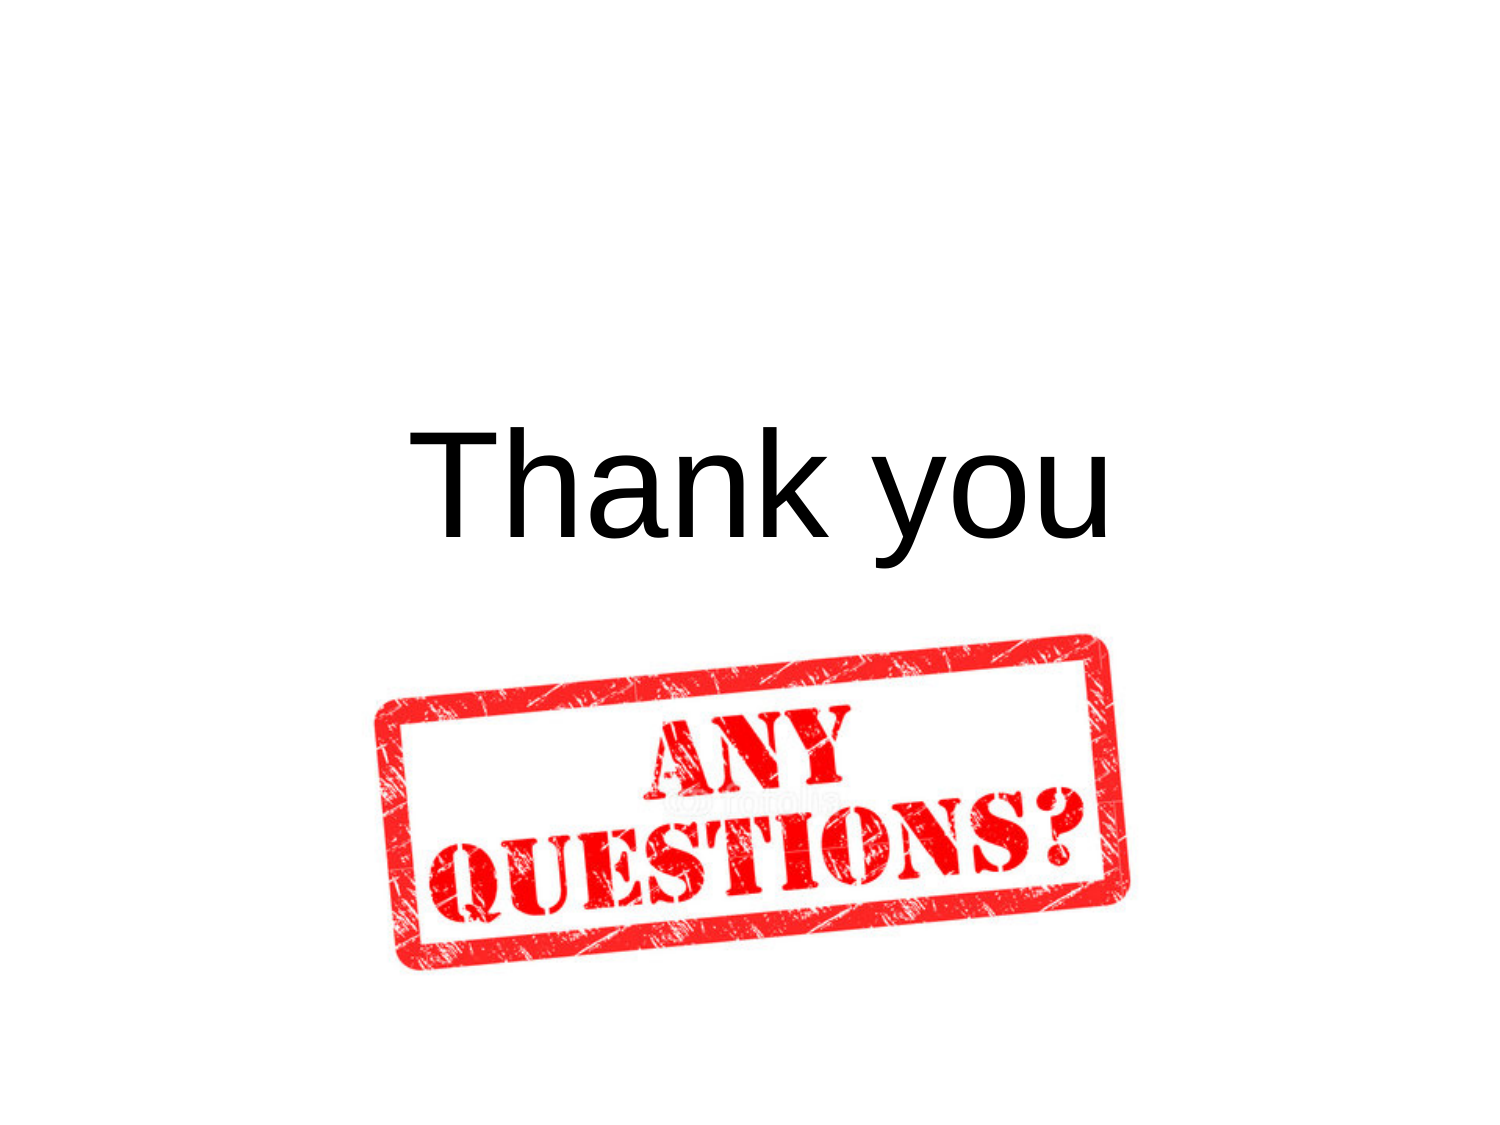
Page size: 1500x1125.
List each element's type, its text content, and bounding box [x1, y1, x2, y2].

list Thank you [87, 62, 1438, 575]
picture [349, 612, 1154, 988]
